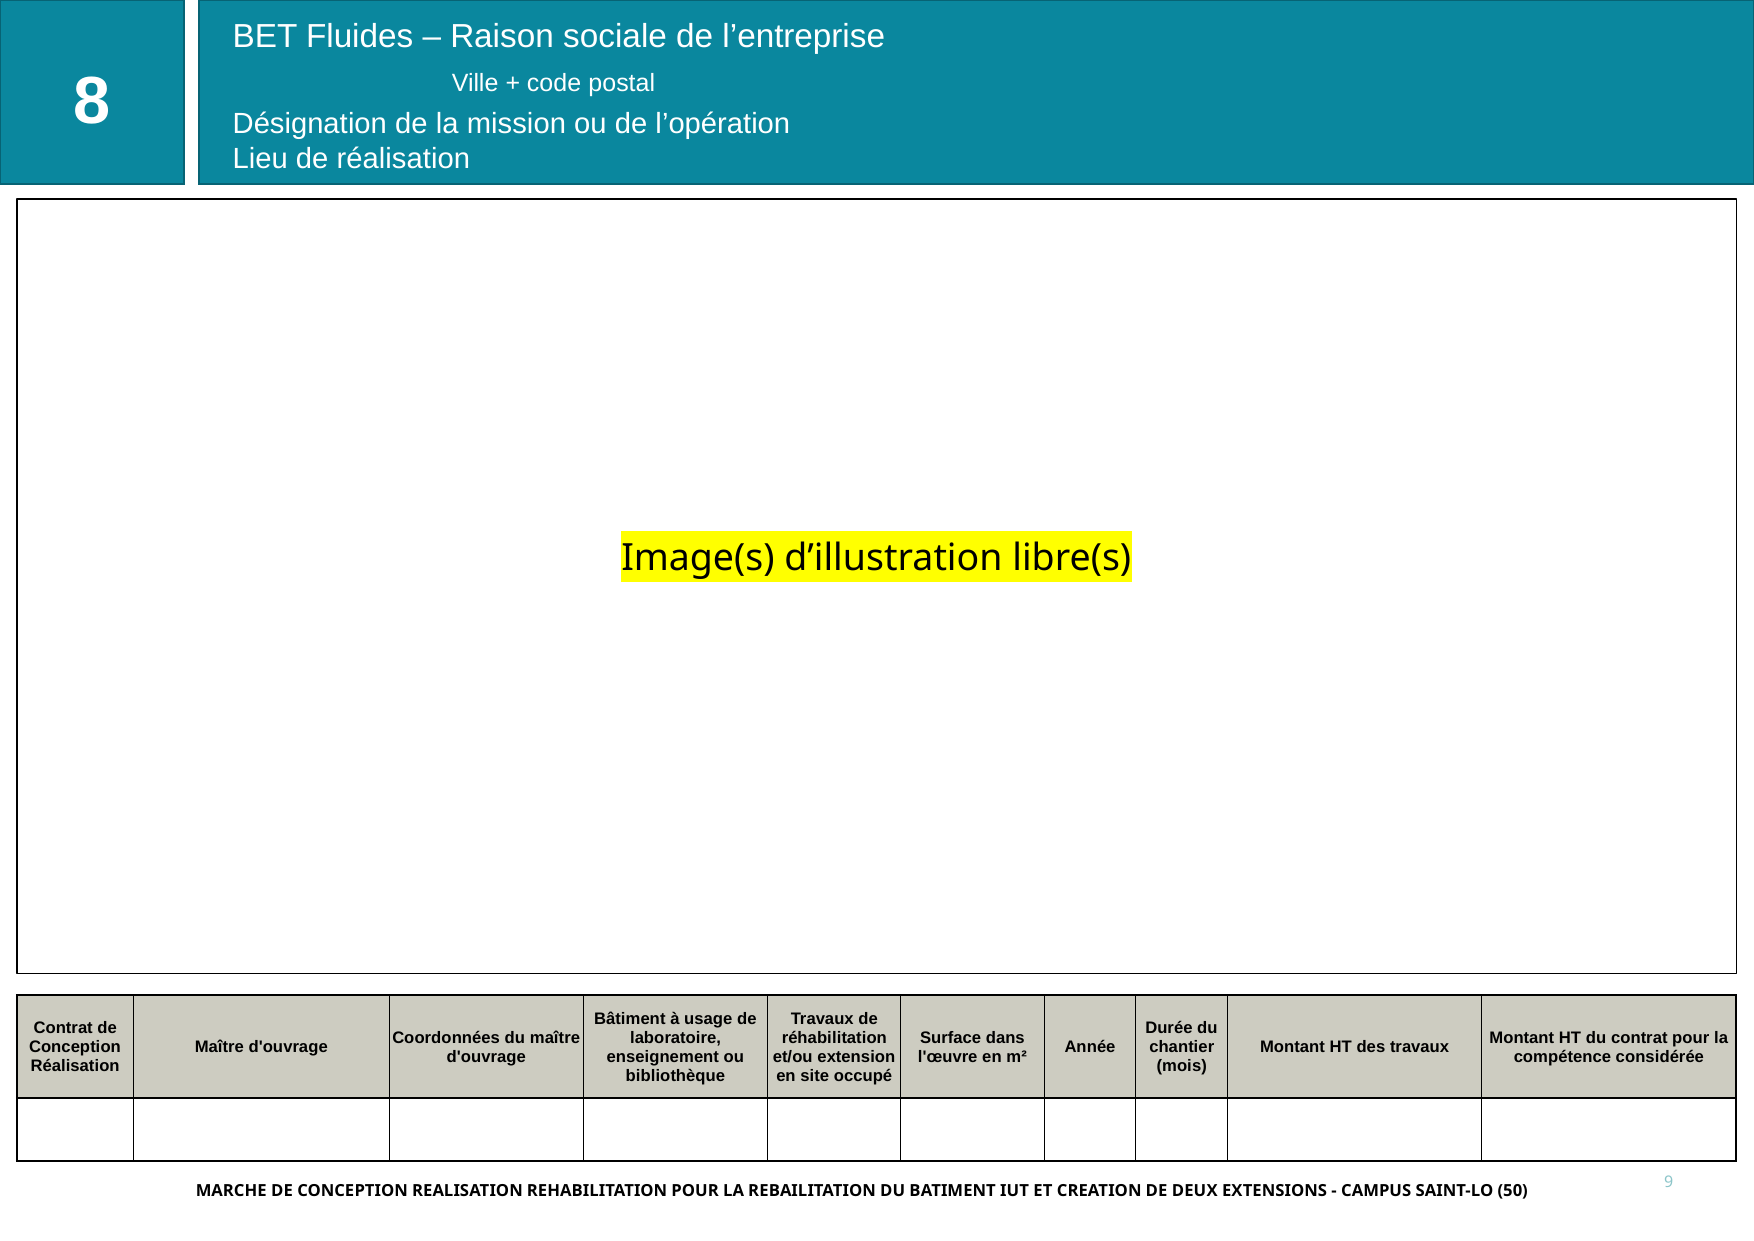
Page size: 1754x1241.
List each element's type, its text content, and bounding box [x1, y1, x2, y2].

table_header Contrat de Conception Réalisation [18, 996, 133, 1097]
table_header Durée du chantier (mois) [1136, 996, 1227, 1097]
table_header Année [1045, 996, 1135, 1097]
text_box BET Fluides – Raison sociale de l’entreprise [217, 6, 1673, 62]
text_box [0, 0, 185, 185]
table_cell [390, 1099, 583, 1160]
table_cell [134, 1099, 389, 1160]
table_header Montant HT du contrat pour la compétence considérée [1482, 996, 1735, 1097]
table_header Maître d'ouvrage [134, 996, 389, 1097]
table_cell [18, 1099, 133, 1160]
table_header Coordonnées du maître d'ouvrage [390, 996, 583, 1097]
table_cell [1228, 1099, 1481, 1160]
table_cell [1482, 1099, 1735, 1160]
text_box Désignation de la mission ou de l’opération Lieu de réalisation [217, 96, 1673, 182]
table_header Surface dans l'œuvre en m² [901, 996, 1044, 1097]
table_cell [1045, 1099, 1135, 1160]
table_header Bâtiment à usage de laboratoire, enseignement ou bibliothèque [584, 996, 767, 1097]
table_cell [1136, 1099, 1227, 1160]
text_box [198, 0, 1754, 185]
text_box Image(s) d’illustration libre(s) [606, 525, 1147, 586]
table_cell [901, 1099, 1044, 1160]
table_header Travaux de réhabilitation et/ou extension en site occupé [768, 996, 900, 1097]
slide_number 9 [1293, 1162, 1689, 1215]
table_cell [768, 1099, 900, 1160]
text_box Ville + code postal [437, 59, 1303, 104]
table_header Montant HT des travaux [1228, 996, 1481, 1097]
table_cell [584, 1099, 767, 1160]
text_box 8 [33, 49, 151, 145]
text_box [16, 199, 1737, 974]
